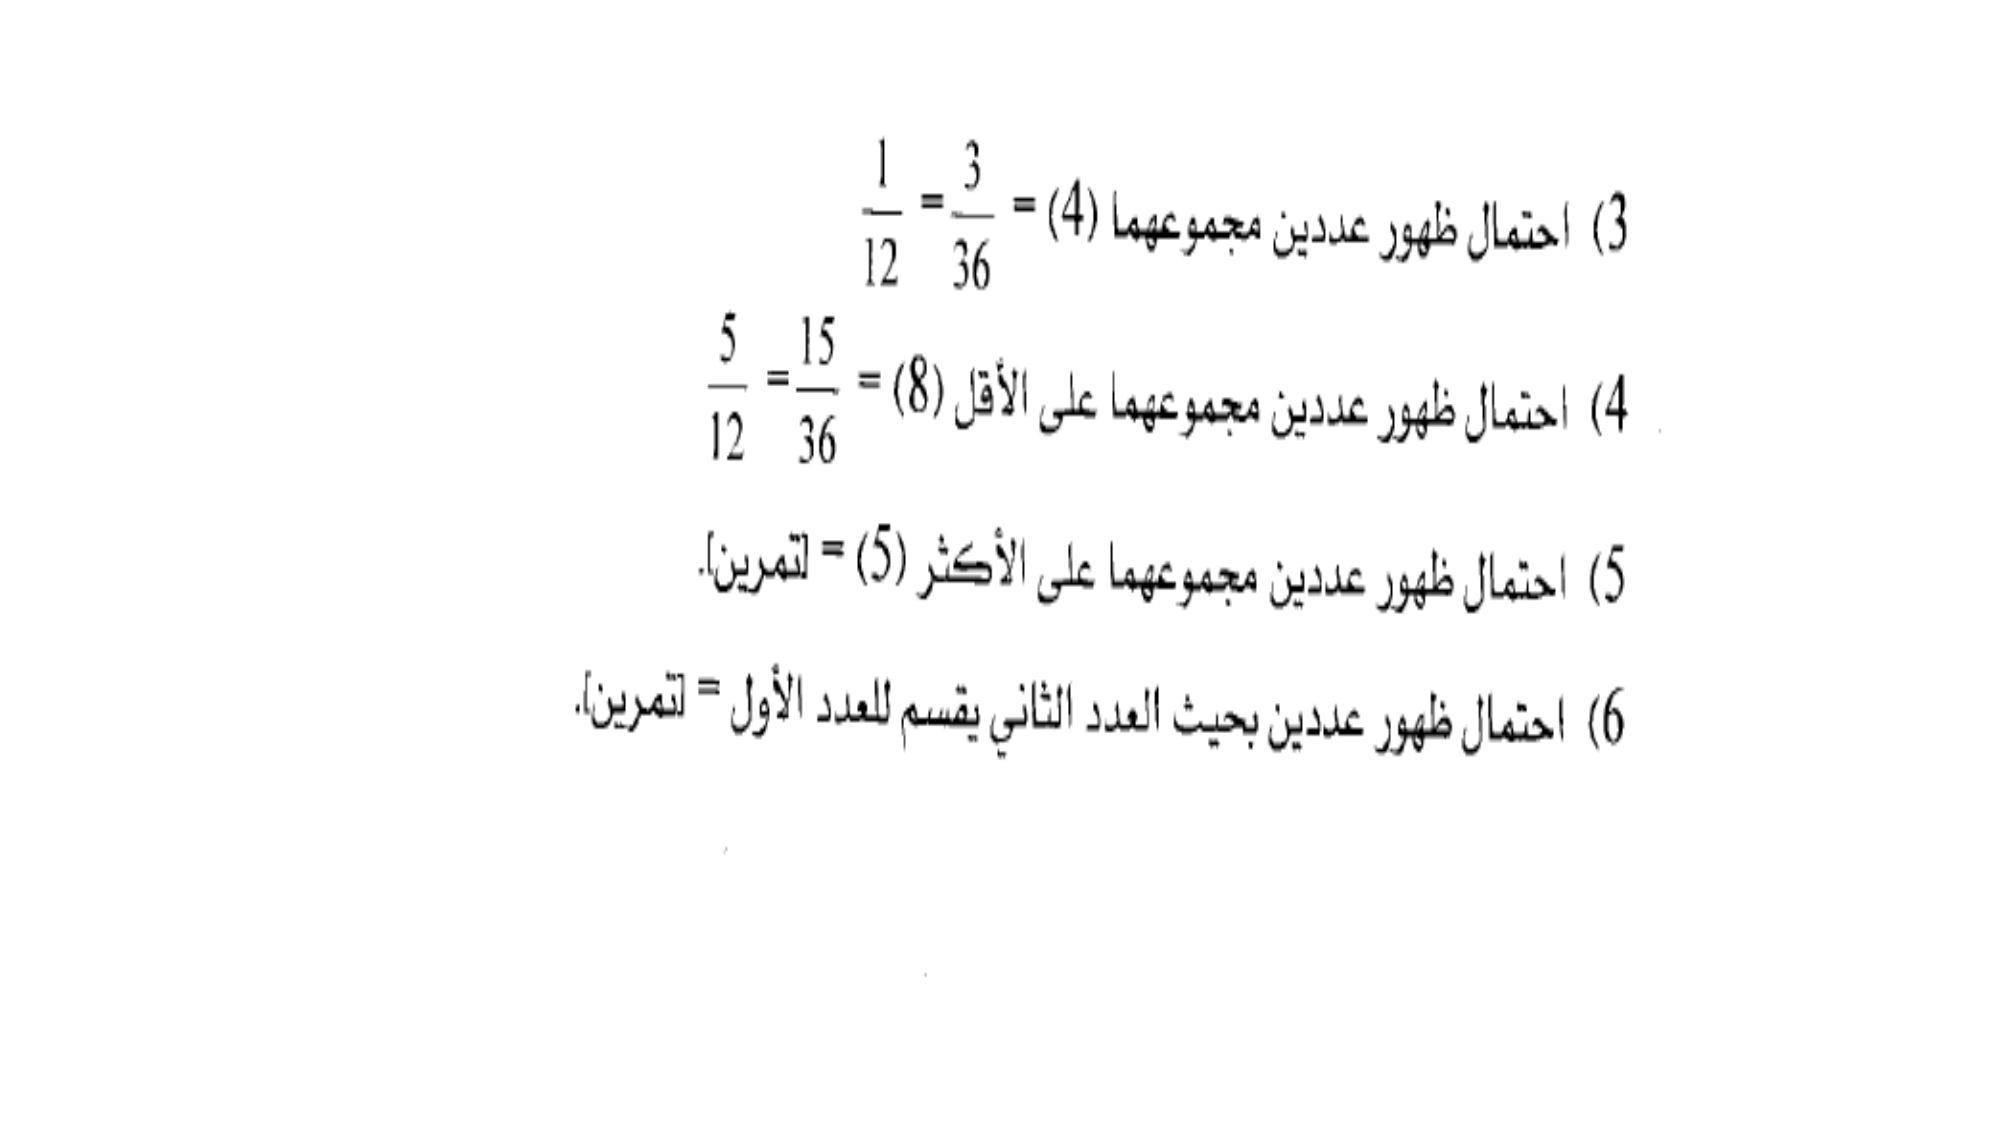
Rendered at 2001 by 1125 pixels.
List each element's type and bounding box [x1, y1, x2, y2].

picture [449, 62, 1691, 1018]
